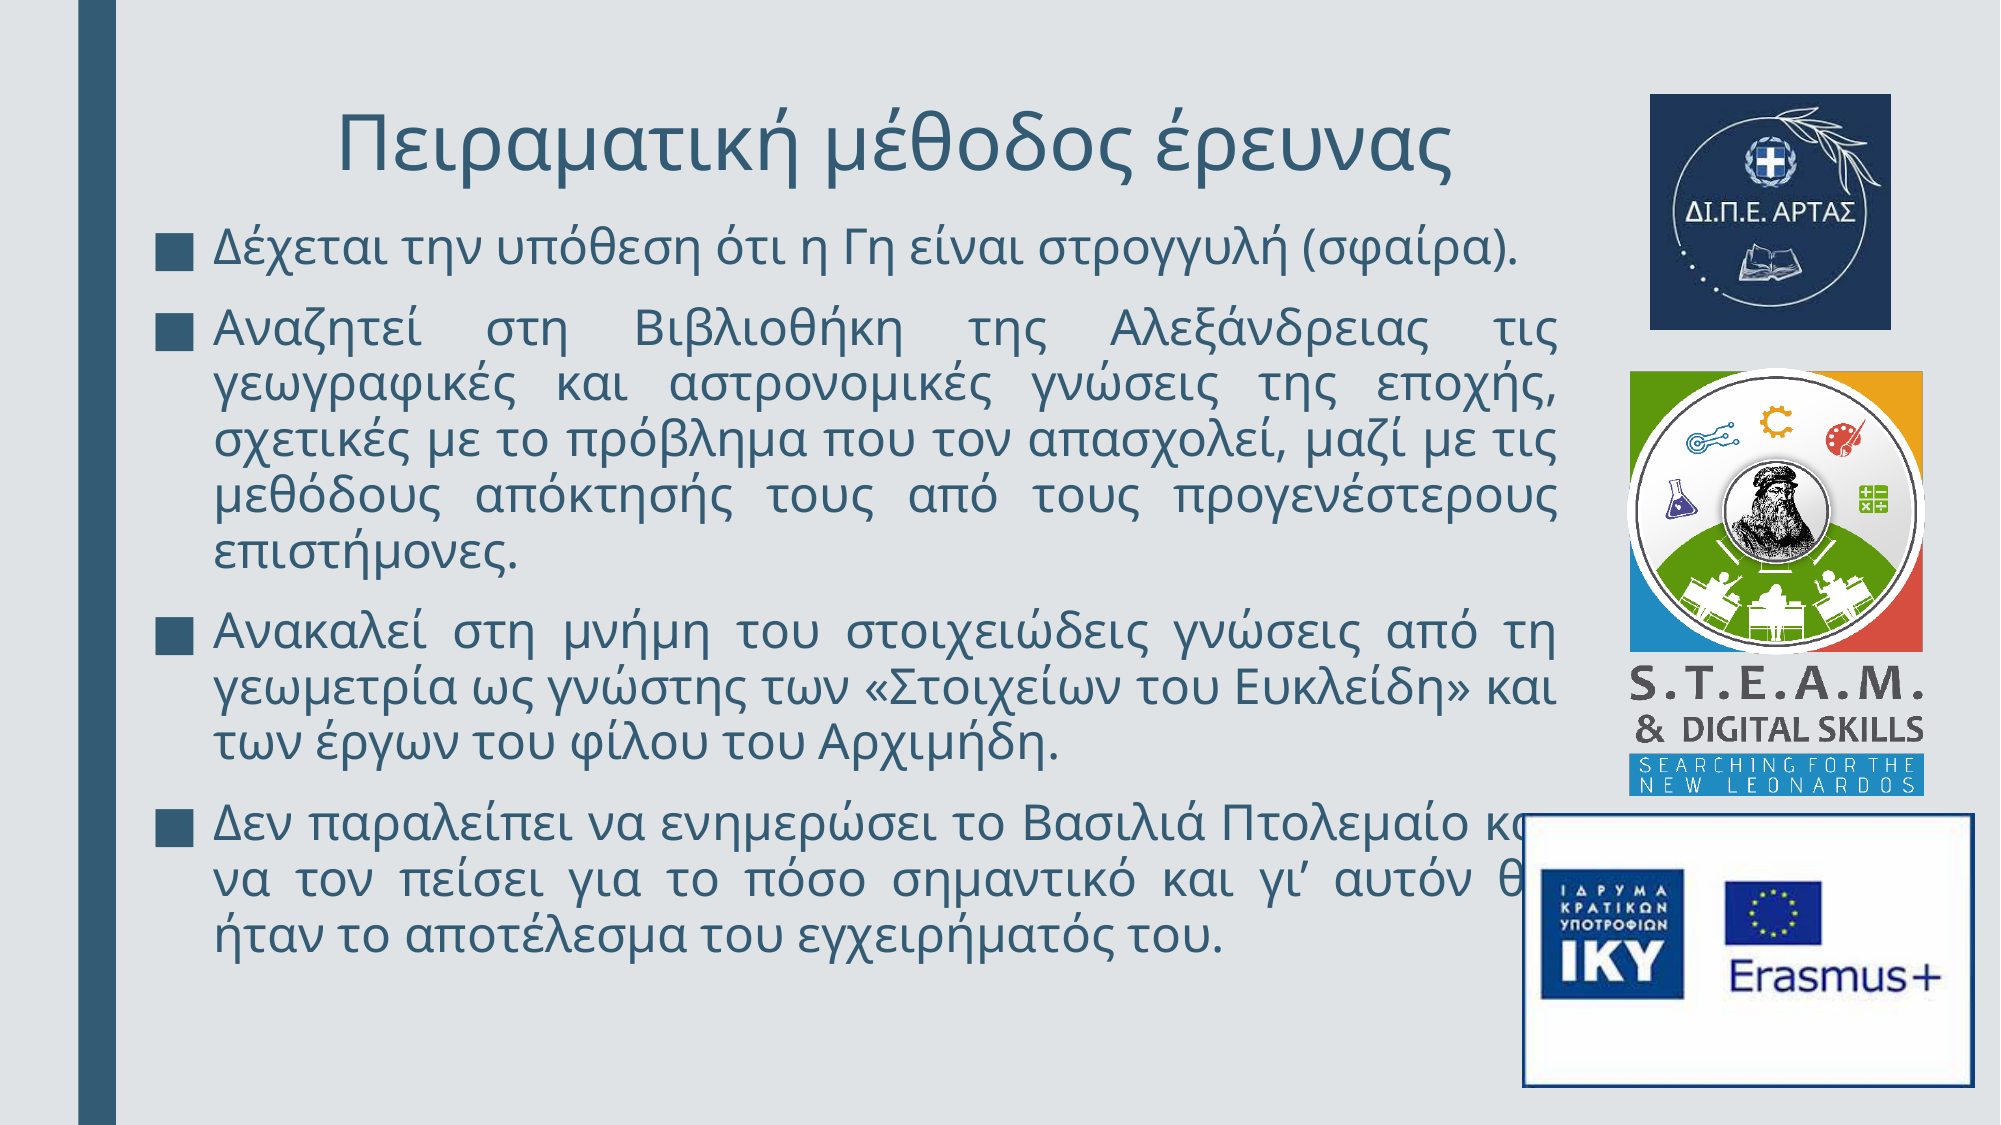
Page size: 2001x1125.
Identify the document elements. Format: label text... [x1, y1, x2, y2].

title Πειραματική μέθοδος έρευνας [320, 96, 1479, 212]
picture [1650, 94, 1891, 330]
picture [1627, 368, 1925, 796]
picture [1522, 813, 1975, 1088]
list Δέχεται την υπόθεση ότι η Γη είναι στρογγυλή (σφαίρα). Αναζητεί στη Βιβλιοθήκη της Αλεξάνδρειας τις γεωγραφικές και αστρονομικές γνώσεις της εποχής, σχετικές με το πρόβλημα που τον απασχολεί, μαζί με τις μεθόδους απόκτησής τους από τους προγενέστερους επιστήμονες. Ανακαλεί στη μνήμη του στοιχειώδεις γνώσεις από τη γεωμετρία ως γνώστης των «Στοιχείων του Ευκλείδη» και των έργων του φίλου του Αρχιμήδη. Δεν παραλείπει να ενημερώσει το Βασιλιά Πτολεμαίο και να τον πείσει για το πόσο σημαντικό και γι’ αυτόν θα ήταν το αποτέλεσμα του εγχειρήματός του. [136, 212, 1574, 976]
